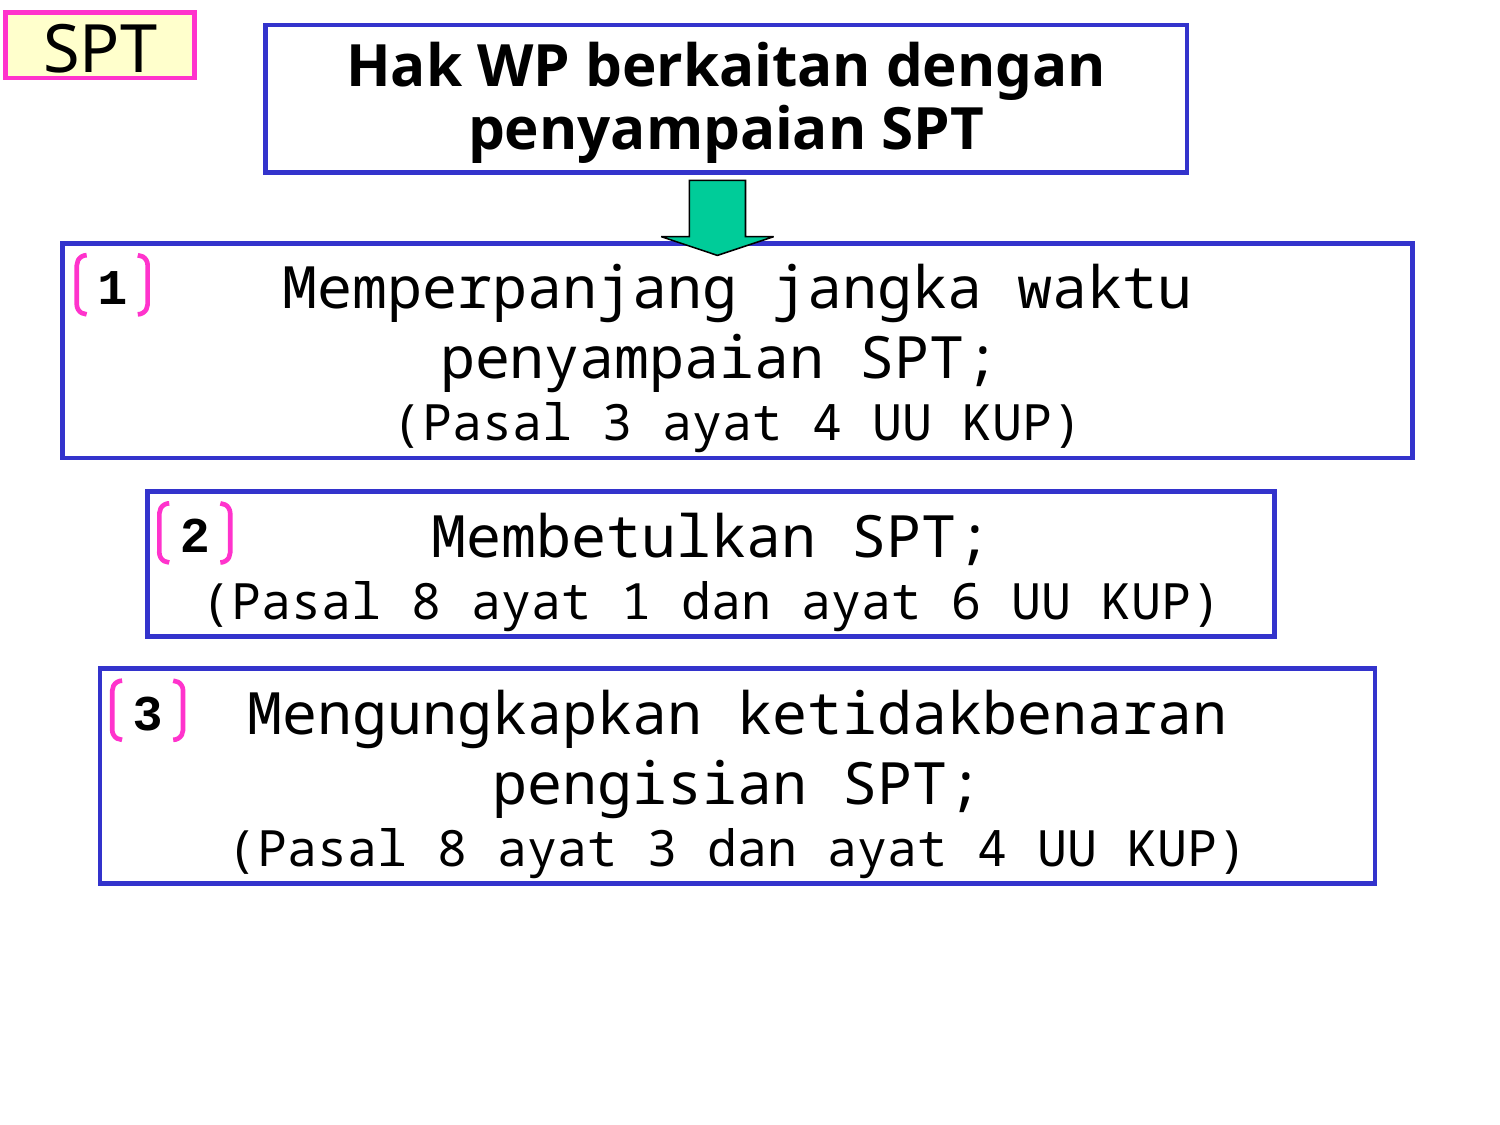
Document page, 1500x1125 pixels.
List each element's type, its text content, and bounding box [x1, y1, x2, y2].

text_box SPT [5, 12, 195, 79]
text_box Membetulkan SPT; (Pasal 8 ayat 1 dan ayat 6 UU KUP) [147, 491, 1275, 637]
title Hak WP berkaitan dengan penyampaian SPT [265, 24, 1188, 173]
text_box 2 [159, 503, 231, 563]
text_box Mengungkapkan ketidakbenaran pengisian SPT; (Pasal 8 ayat 3 dan ayat 4 UU KUP) [99, 668, 1375, 884]
text_box 3 [112, 680, 184, 740]
text_box 1 [76, 255, 148, 315]
text_box [661, 180, 774, 256]
text_box Memperpanjang jangka waktu penyampaian SPT; (Pasal 3 ayat 4 UU KUP) [62, 243, 1413, 459]
